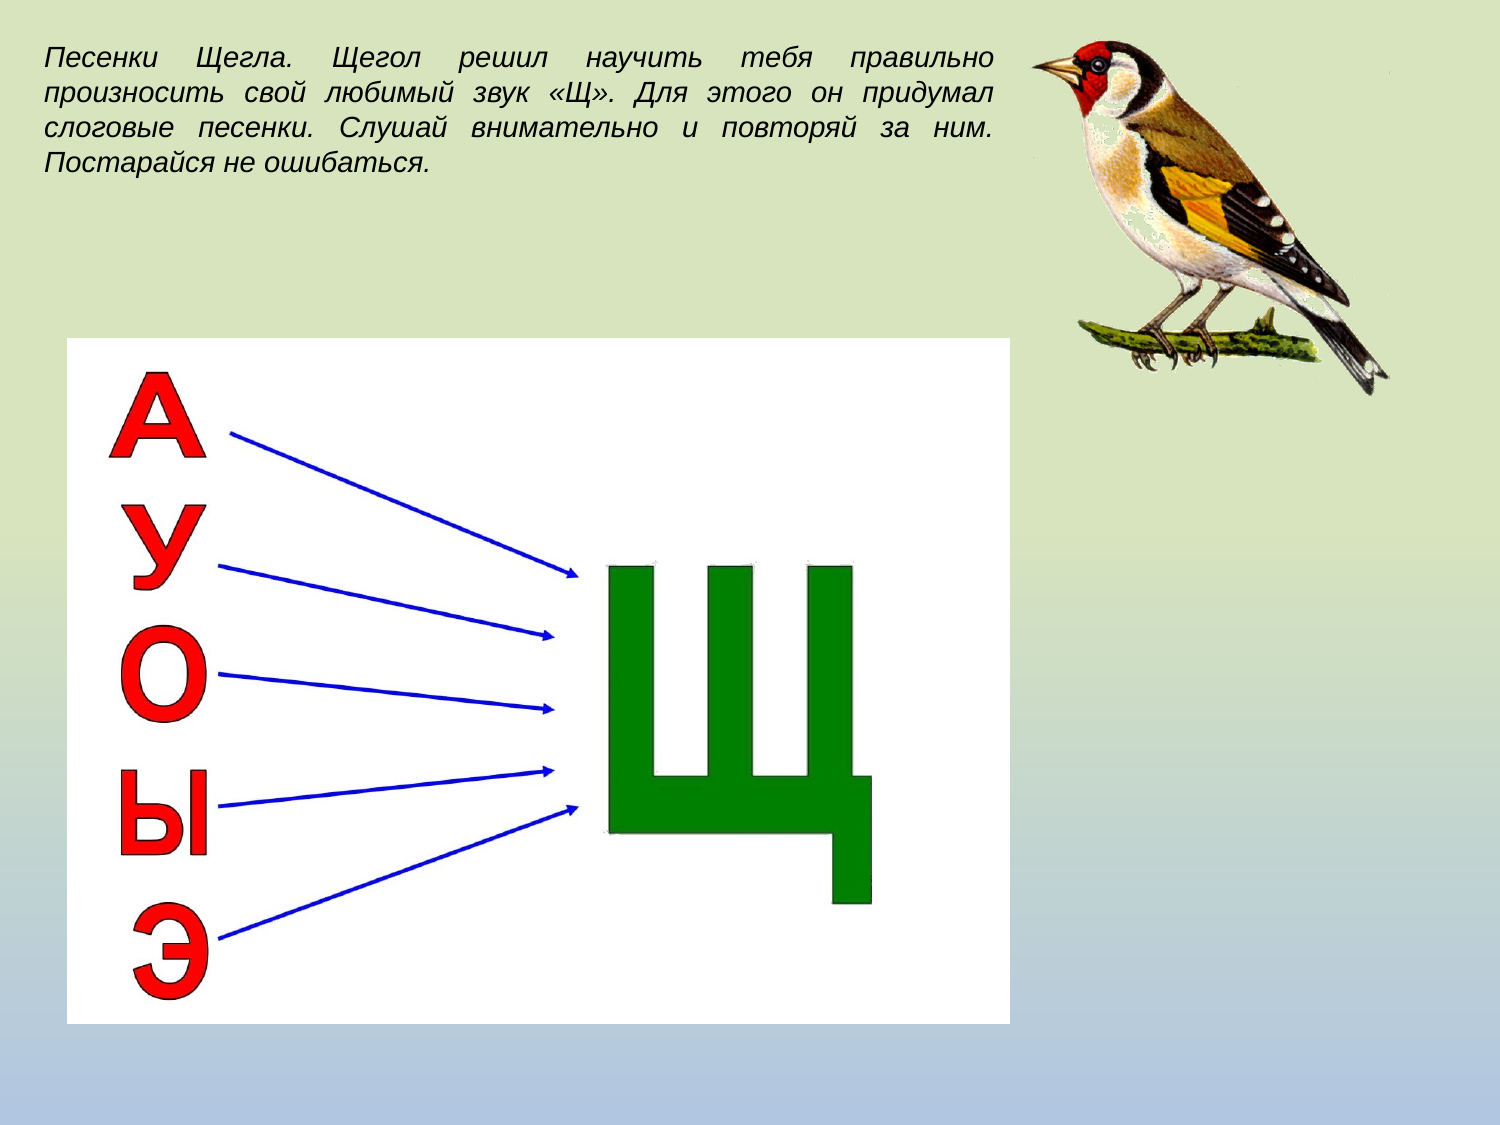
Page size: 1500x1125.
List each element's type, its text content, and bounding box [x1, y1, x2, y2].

text_box Песенки Щегла. Щегол решил научить тебя правильно произносить свой любимый звук «Щ». Для этого он придумал слоговые песенки. Слушай внимательно и повторяй за ним. Постарайся не ошибаться. [29, 30, 1004, 186]
picture [67, 24, 1406, 1024]
